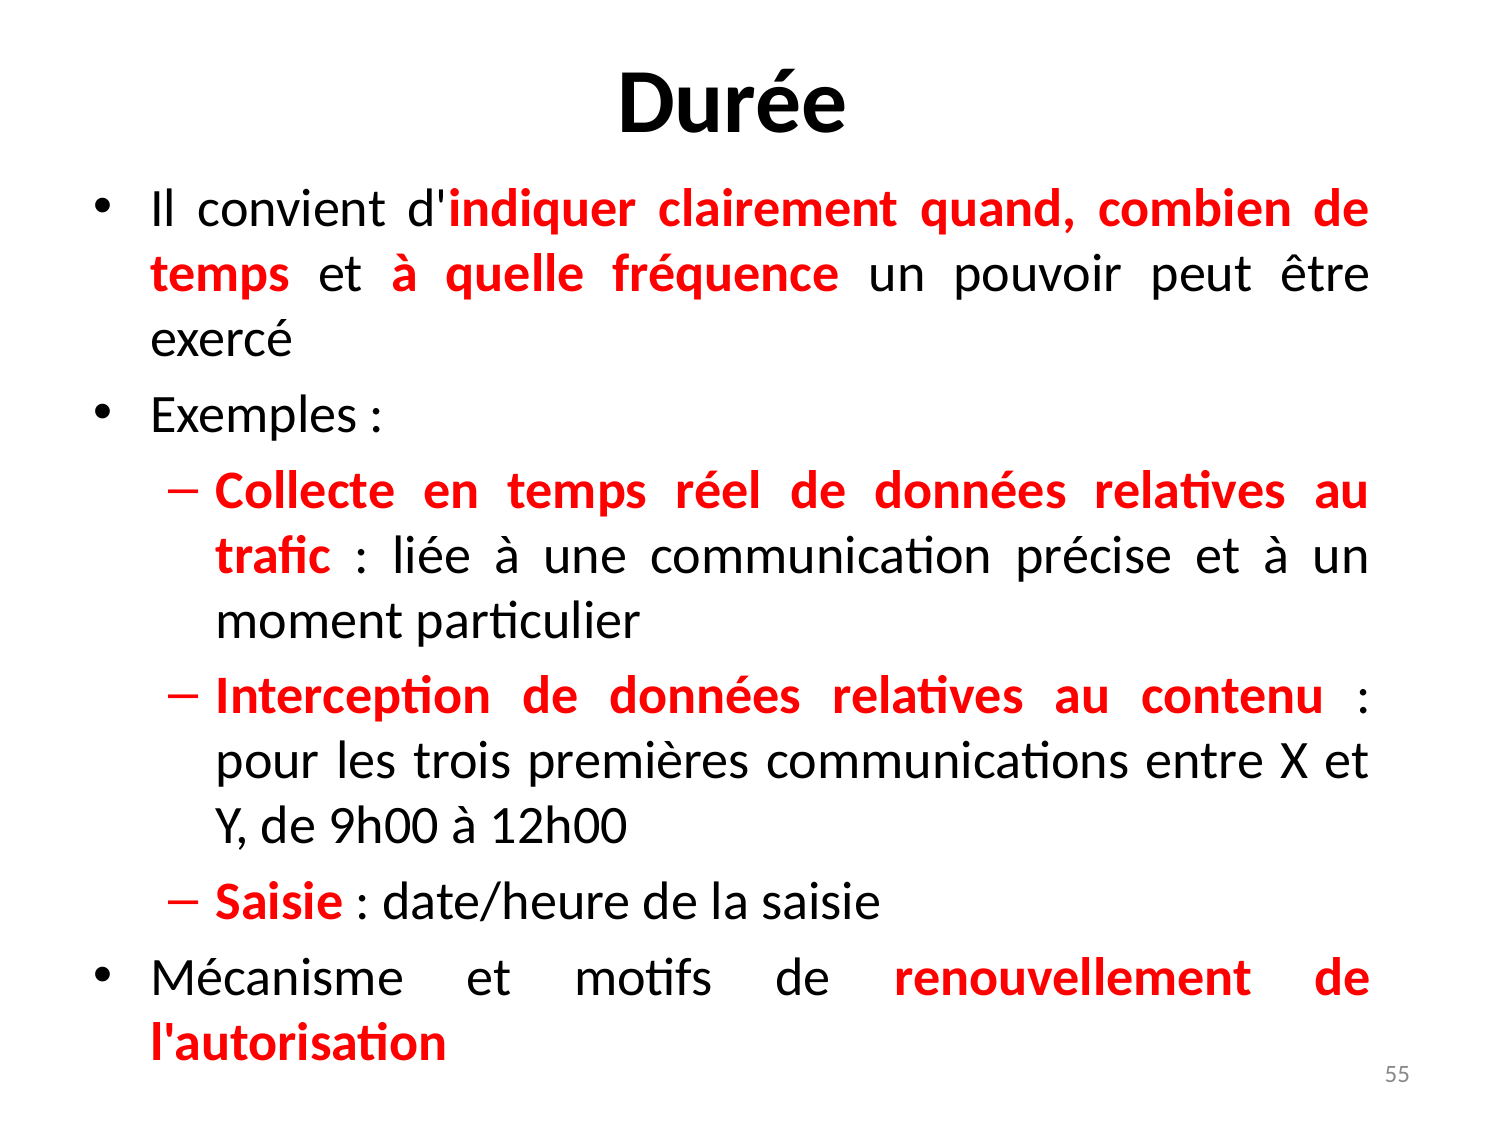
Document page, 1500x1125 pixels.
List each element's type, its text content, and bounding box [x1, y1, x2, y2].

text_box Il convient d'indiquer clairement quand, combien de temps et à quelle fréquence un pouvoir peut être exercé Exemples : Collecte en temps réel de données relatives au trafic : liée à une communication précise et à un moment particulier Interception de données relatives au contenu : pour les trois premières communications entre X et Y, de 9h00 à 12h00 Saisie : date/heure de la saisie Mécanisme et motifs de renouvellement de l'autorisation [78, 165, 1387, 936]
title Durée [57, 2, 1408, 190]
slide_number 55 [1074, 1042, 1425, 1103]
